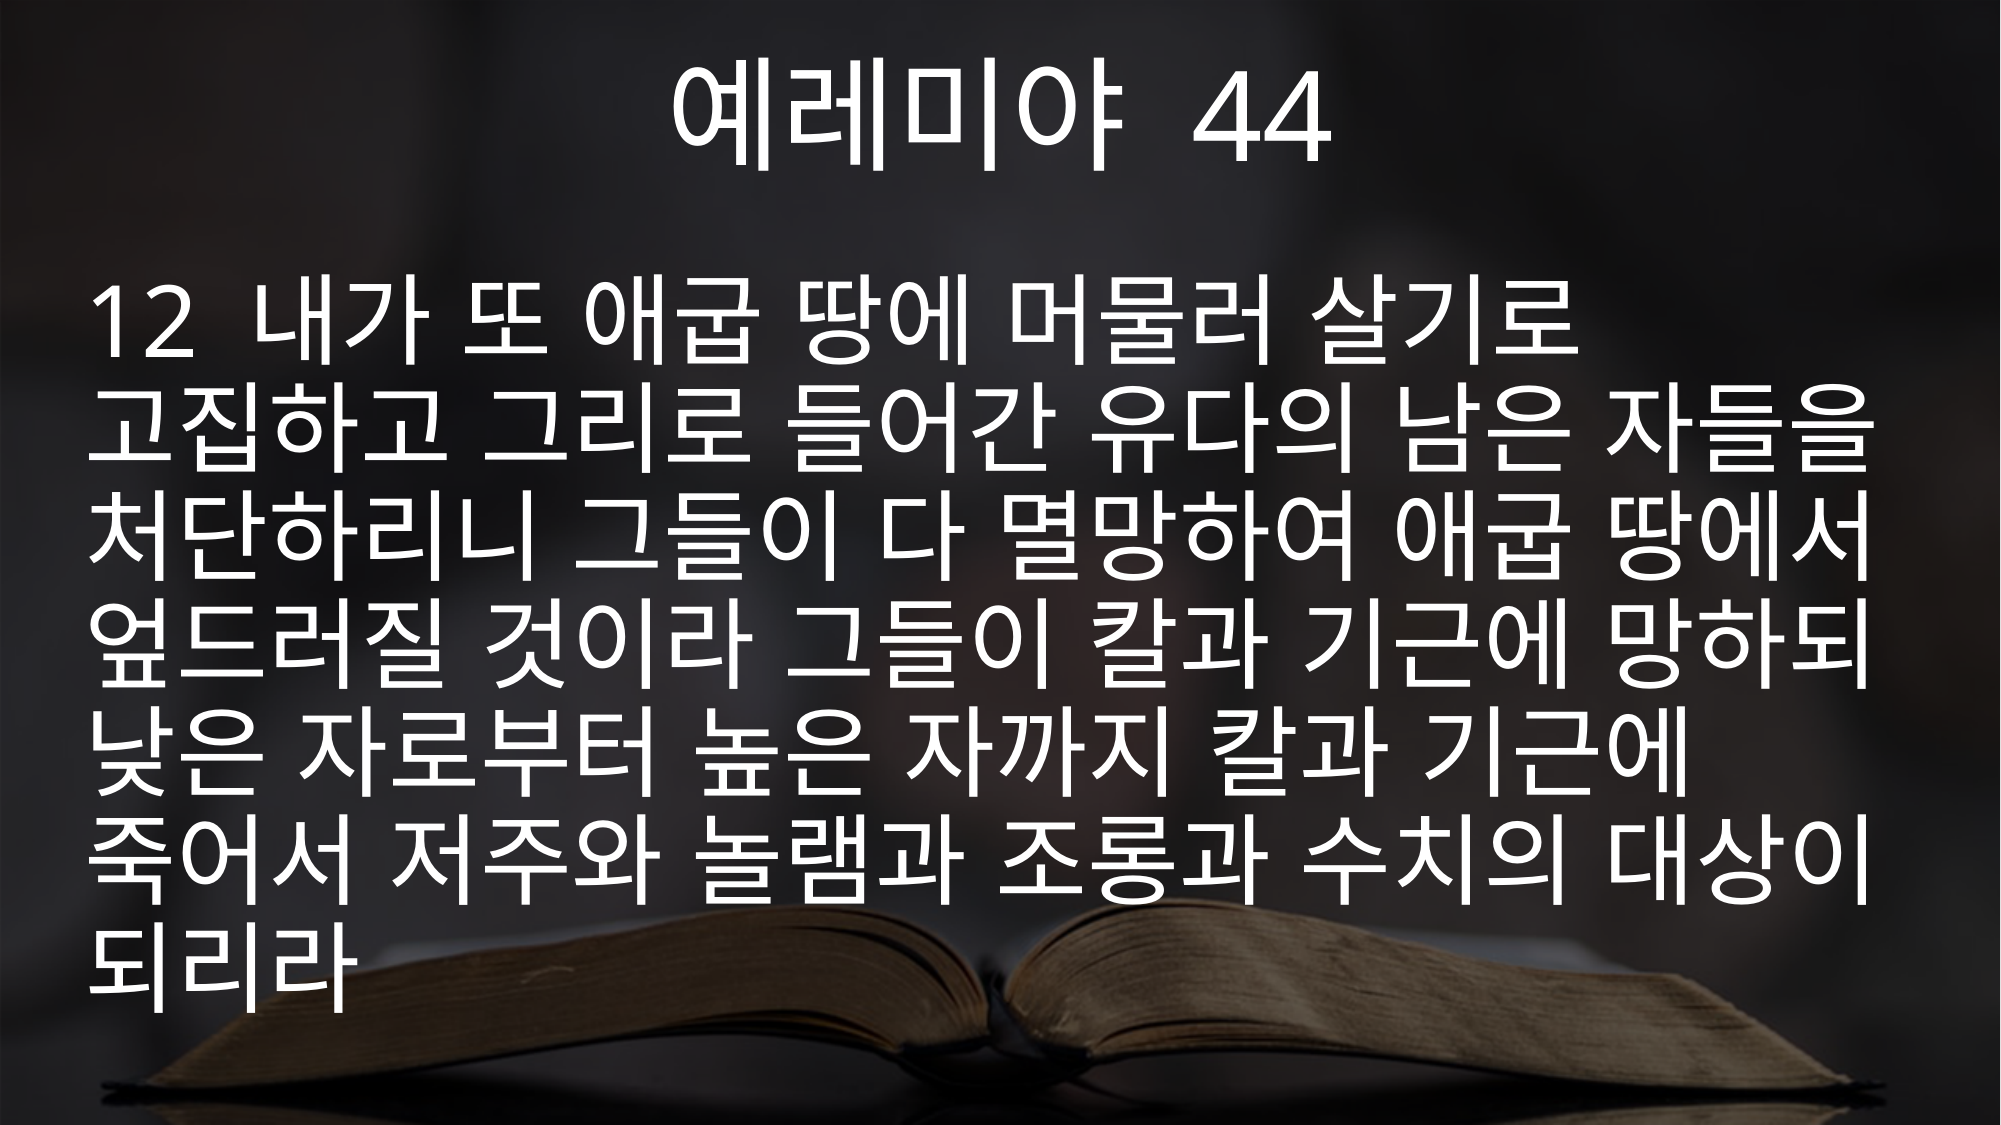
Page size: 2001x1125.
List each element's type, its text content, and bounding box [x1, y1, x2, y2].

list 12 내가 또 애굽 땅에 머물러 살기로 고집하고 그리로 들어간 유다의 남은 자들을 처단하리니 그들이 다 멸망하여 애굽 땅에서 엎드러질 것이라 그들이 칼과 기근에 망하되 낮은 자로부터 높은 자까지 칼과 기근에 죽어서 저주와 놀램과 조롱과 수치의 대상이 되리라 [69, 263, 1953, 423]
footer 예레미야 44 [0, 32, 2000, 192]
picture [0, 0, 2001, 1125]
